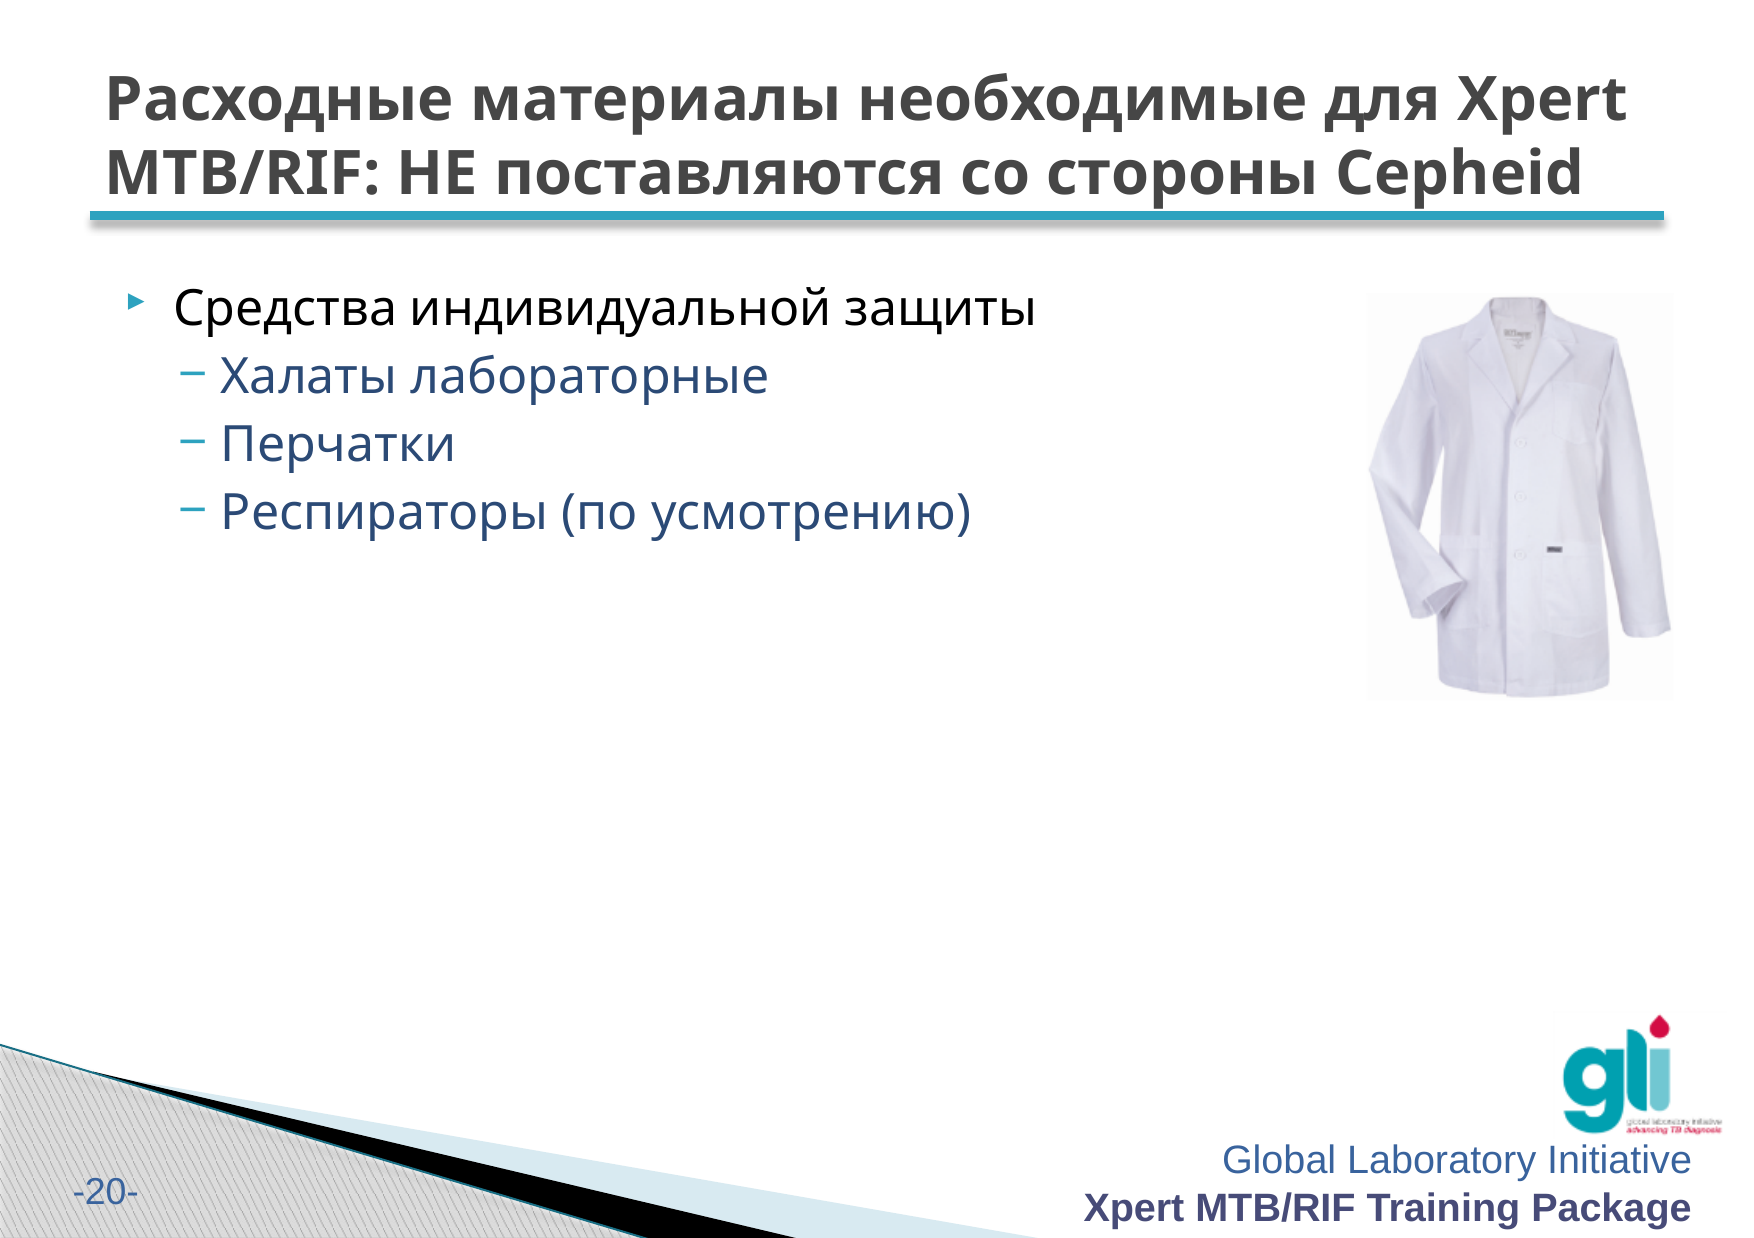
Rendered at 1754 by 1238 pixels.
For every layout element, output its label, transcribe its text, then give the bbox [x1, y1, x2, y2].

picture [1366, 293, 1674, 701]
title Расходные материалы необходимые для Xpert MTB/RIF: НЕ поставляются со стороны Cepheid [87, 49, 1754, 216]
list Средства индивидуальной защиты Халаты лабораторные Перчатки Респираторы (по усмотрению) [87, 267, 1666, 996]
picture [1553, 1011, 1727, 1139]
